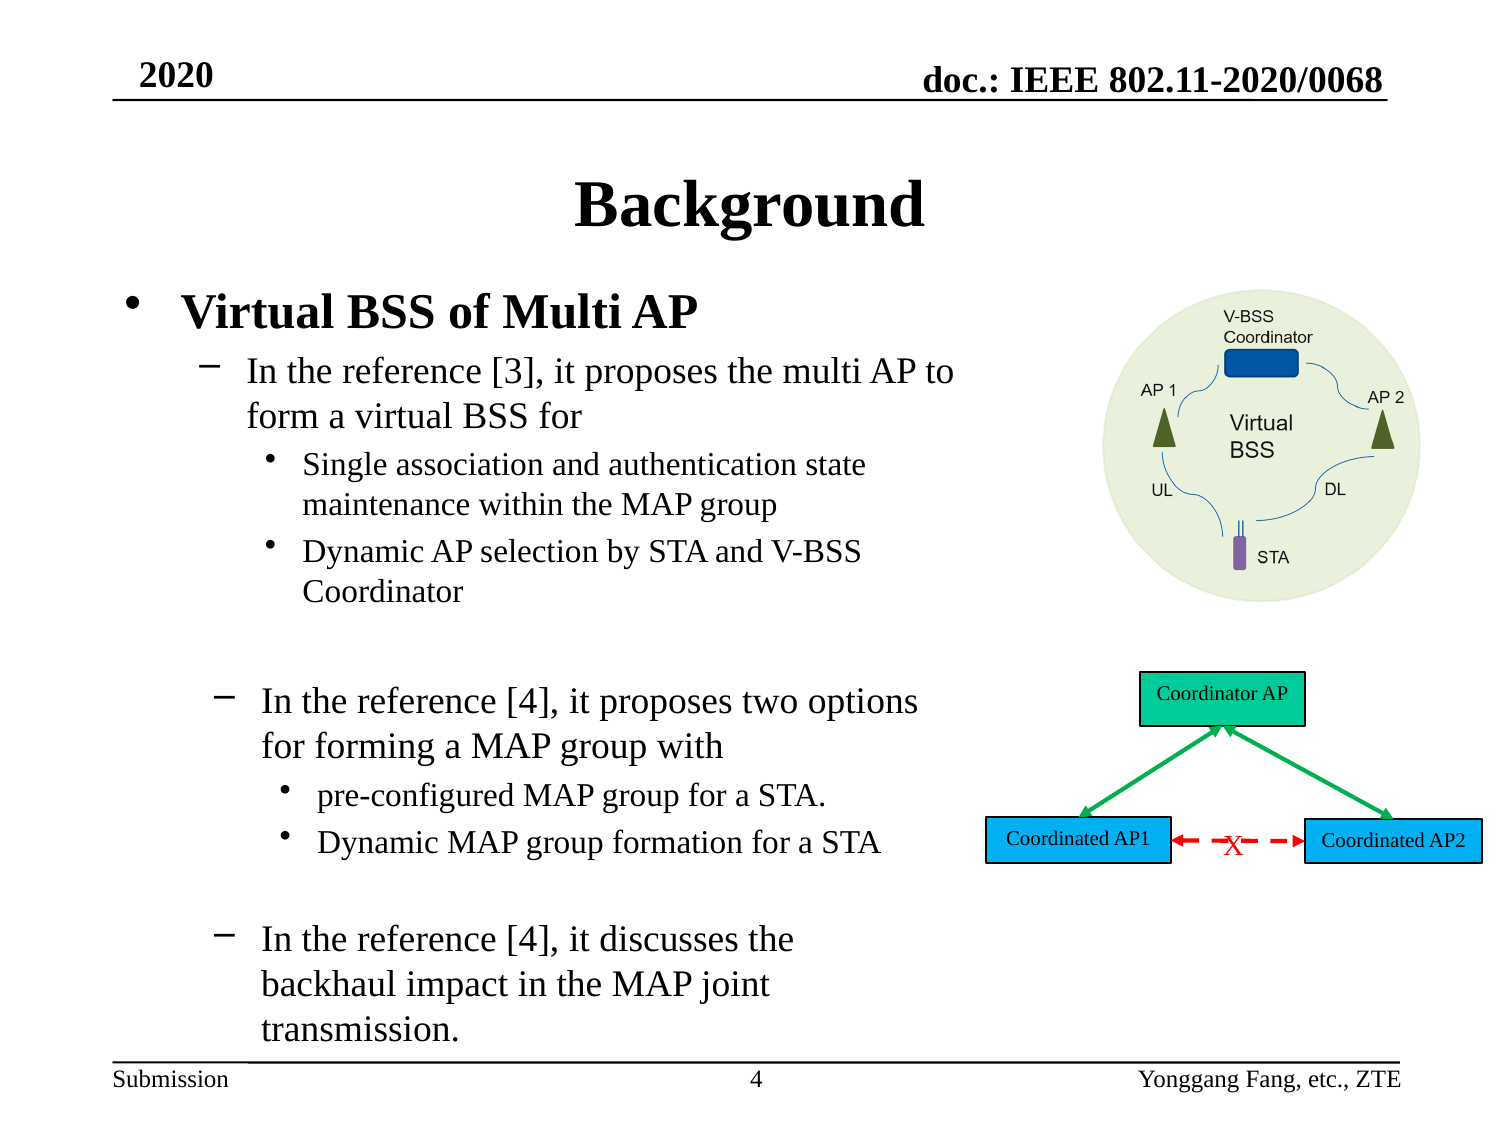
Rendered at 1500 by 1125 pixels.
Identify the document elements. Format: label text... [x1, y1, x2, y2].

text_box In the reference [4], it proposes two options for forming a MAP group with pre-configured MAP group for a STA. Dynamic MAP group formation for a STA In the reference [4], it discusses the backhaul impact in the MAP joint transmission. [123, 621, 943, 1063]
picture [1101, 288, 1435, 602]
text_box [985, 671, 1483, 870]
list Virtual BSS of Multi AP In the reference [3], it proposes the multi AP to form a virtual BSS for Single association and authentication state maintenance within the MAP group Dynamic AP selection by STA and V-BSS Coordinator [109, 270, 1022, 700]
slide_number 4 [741, 1063, 772, 1093]
footer Yonggang Fang, etc., ZTE [1134, 1061, 1402, 1093]
title Background [88, 112, 1412, 288]
